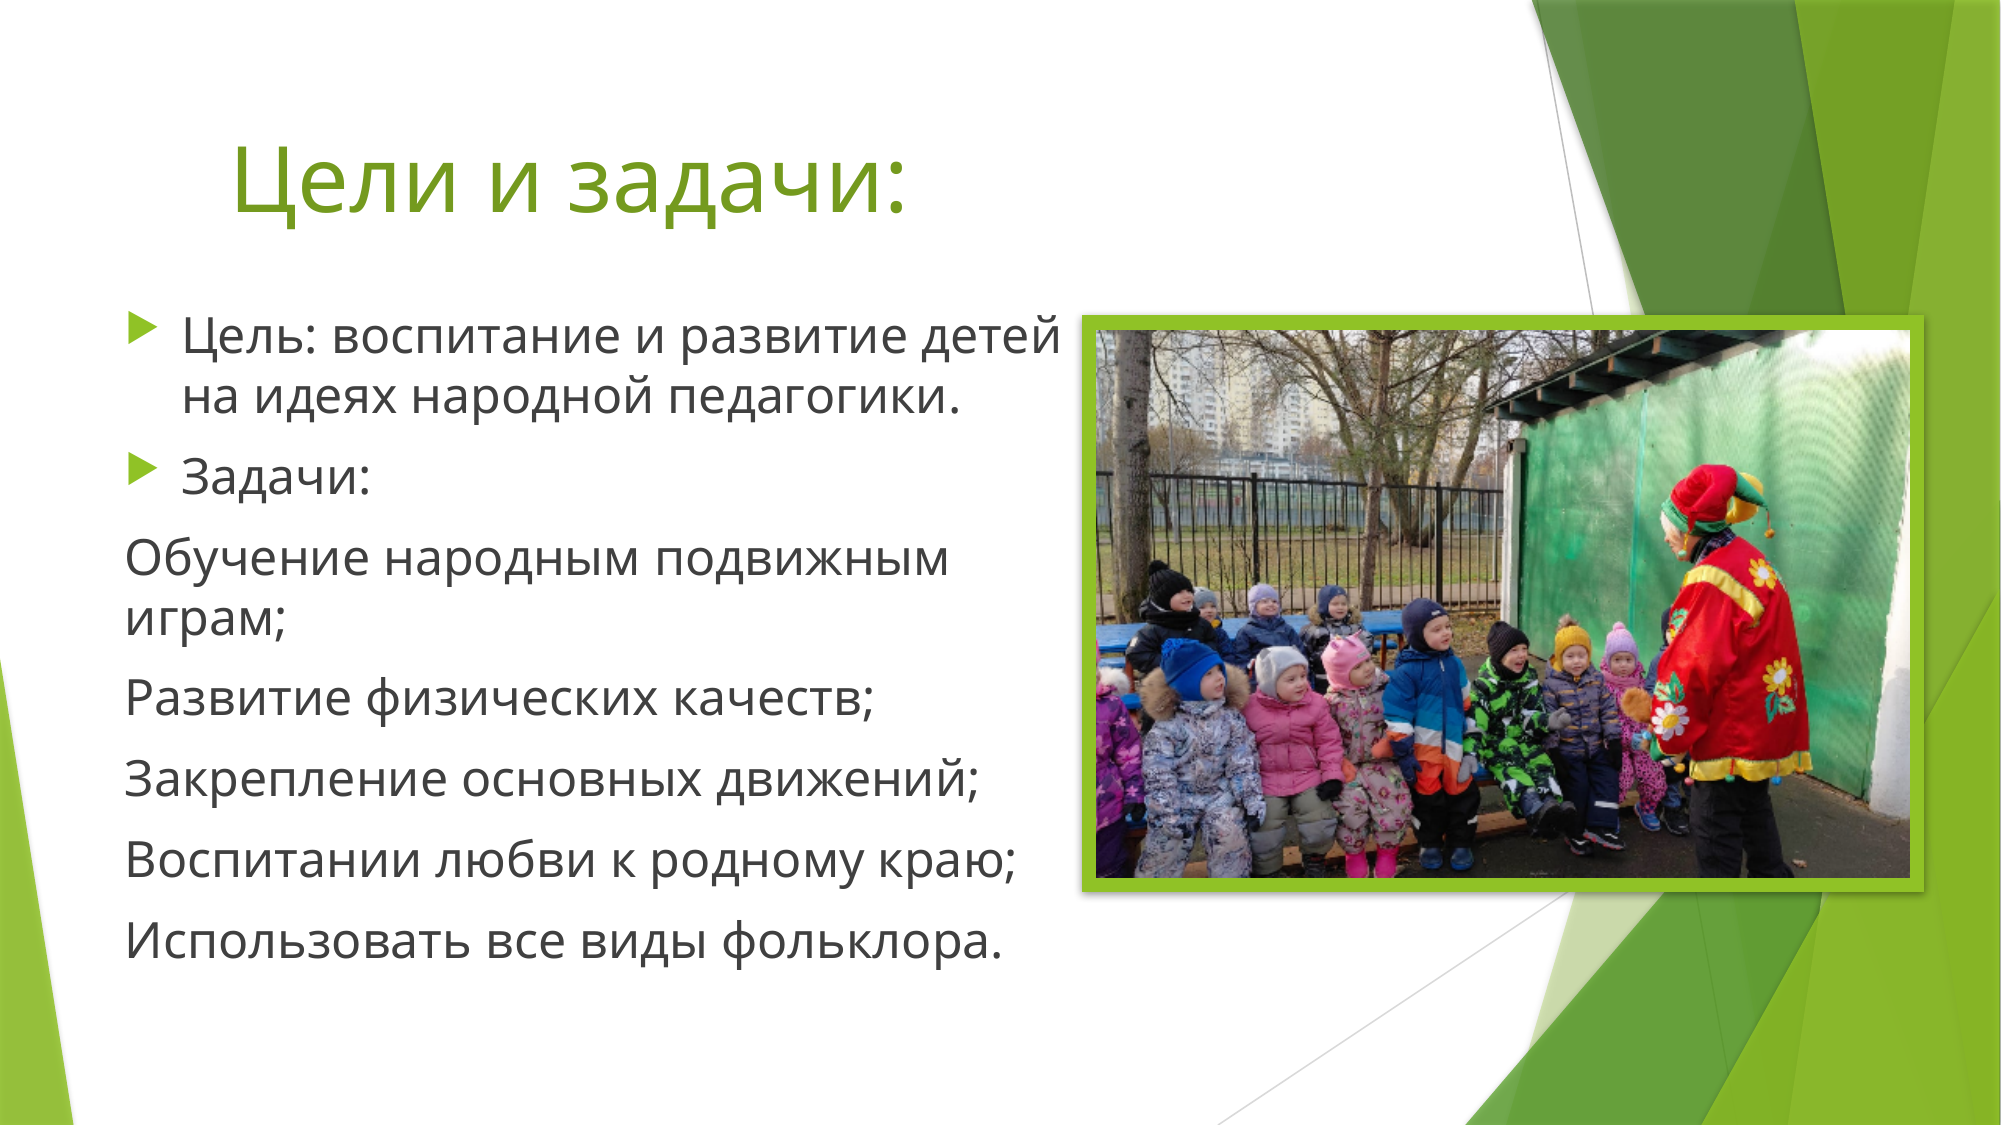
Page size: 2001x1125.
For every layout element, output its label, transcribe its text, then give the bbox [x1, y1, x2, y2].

list Цель: воспитание и развитие детей на идеях народной педагогики. Задачи: Обучение народным подвижным играм; Развитие физических качеств; Закрепление основных движений; Воспитании любви к родному краю; Использовать все виды фольклора. [109, 295, 1086, 1067]
picture [1095, 329, 1911, 879]
title Цели и задачи: [214, 113, 1625, 312]
